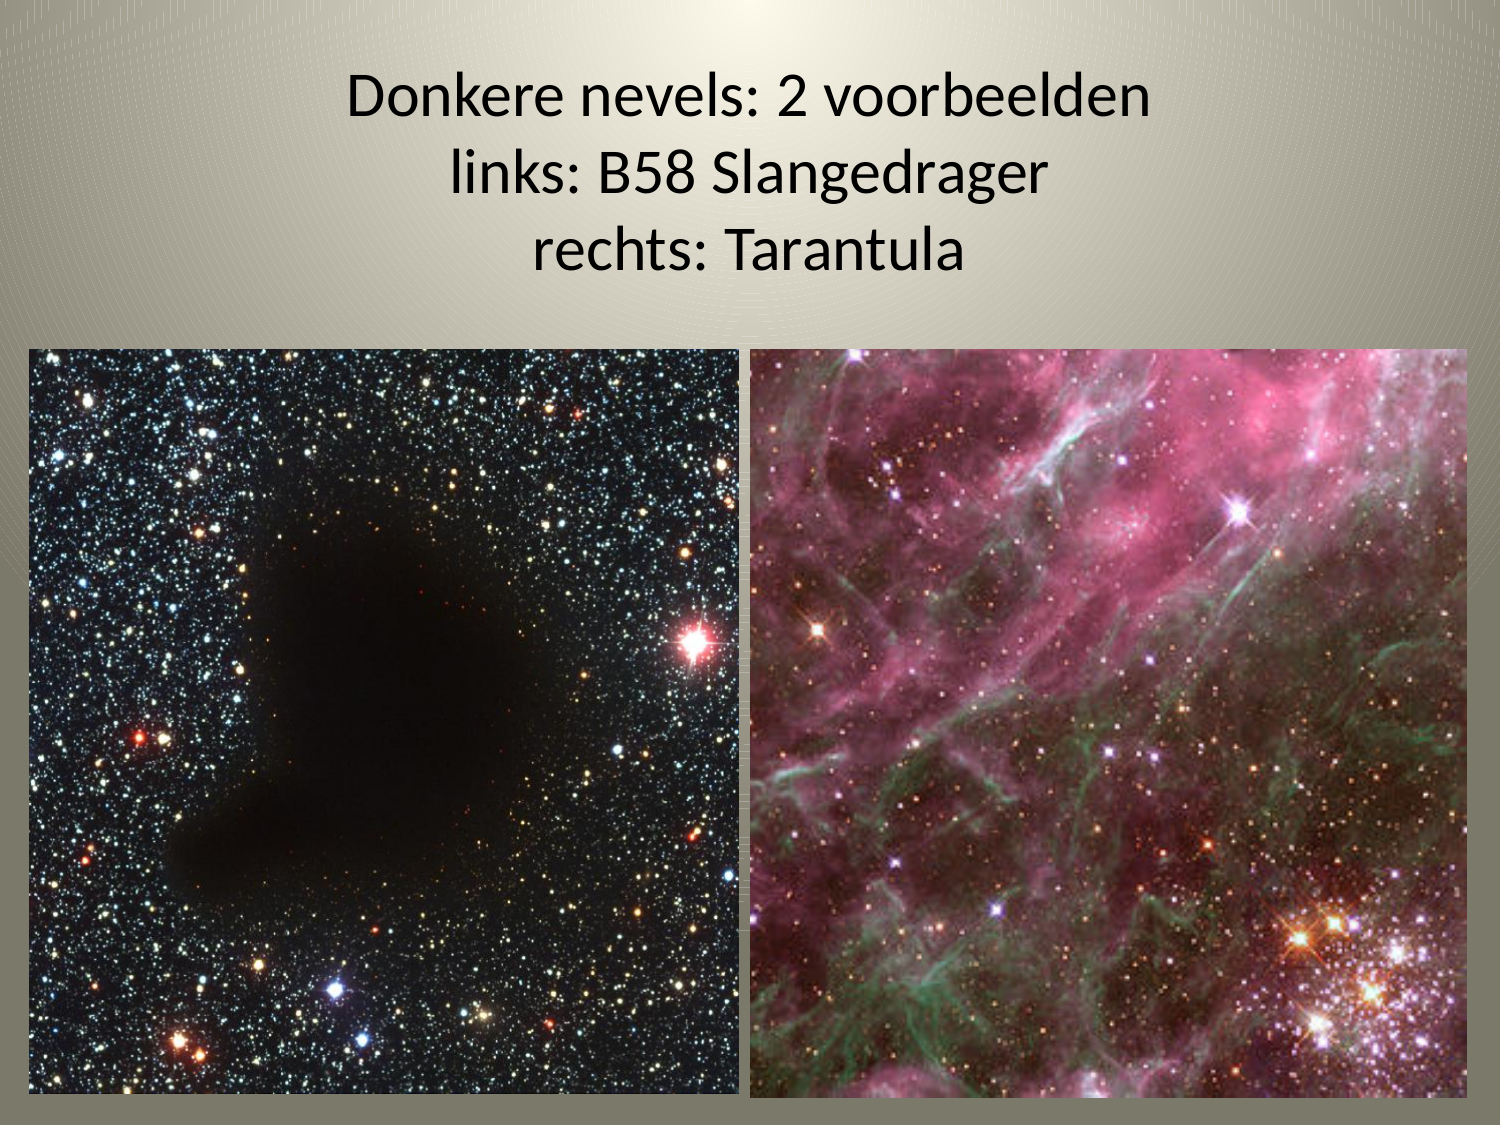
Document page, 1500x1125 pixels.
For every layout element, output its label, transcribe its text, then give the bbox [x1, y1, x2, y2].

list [29, 349, 739, 1095]
title Donkere nevels: 2 voorbeelden links: B58 Slangedrager rechts: Tarantula [75, 45, 1425, 291]
picture [749, 349, 1467, 1098]
